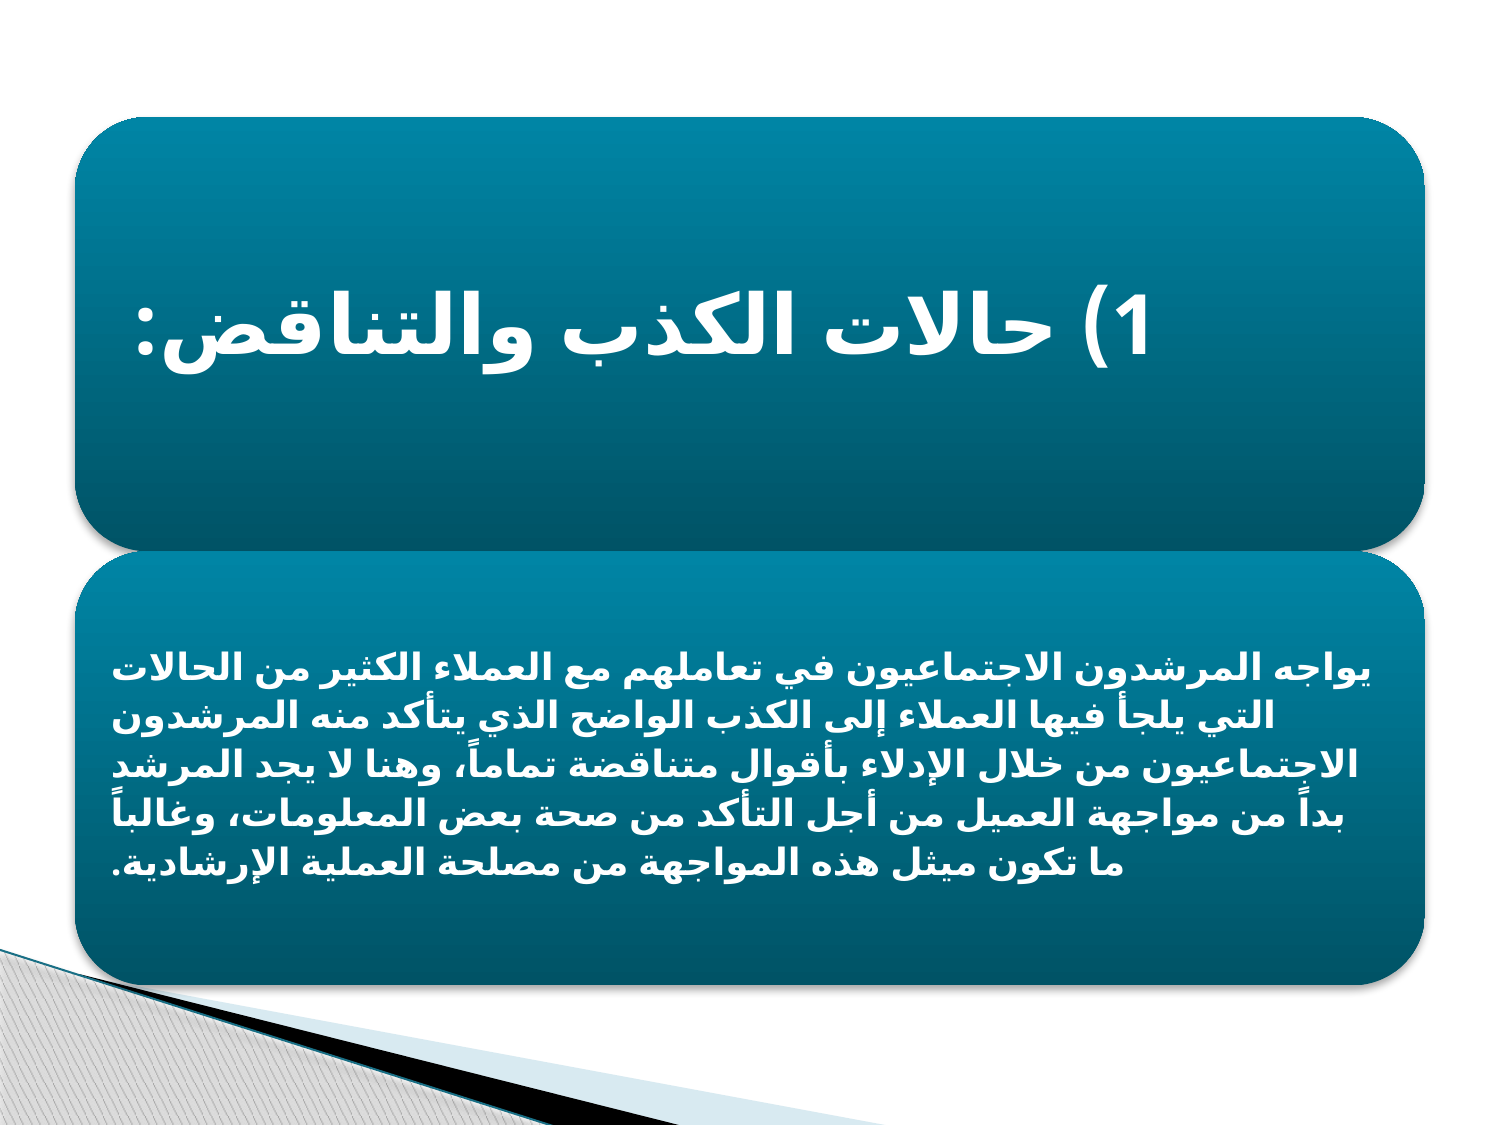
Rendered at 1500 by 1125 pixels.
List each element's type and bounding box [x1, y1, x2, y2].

list [74, 116, 1426, 986]
